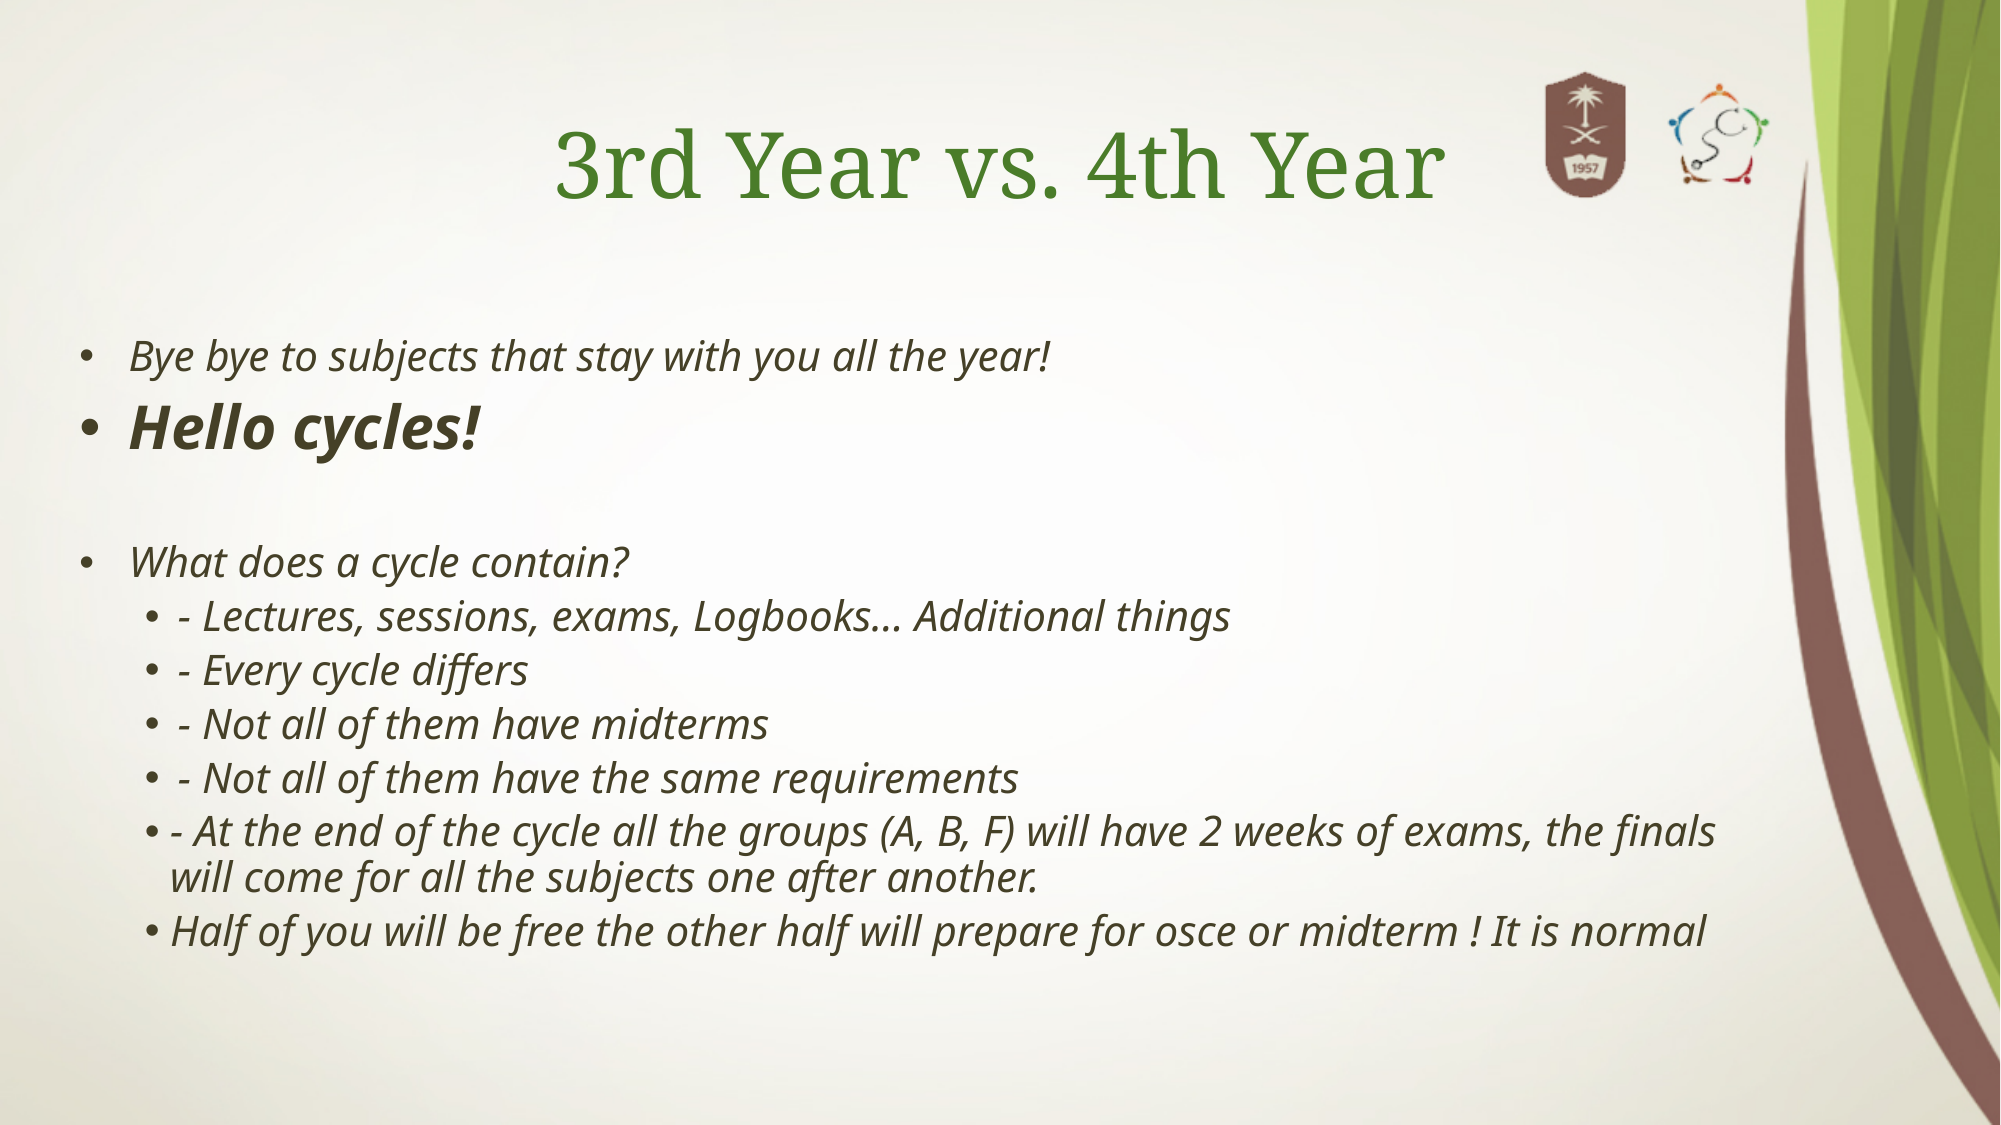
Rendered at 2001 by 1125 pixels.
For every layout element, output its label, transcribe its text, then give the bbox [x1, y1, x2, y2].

picture [0, 0, 2001, 1125]
title 3rd Year vs. 4th Year [137, 59, 1863, 278]
list Bye bye to subjects that stay with you all the year! Hello cycles! What does a cycle contain? - Lectures, sessions, exams, Logbooks... Additional things - Every cycle differs - Not all of them have midterms - Not all of them have the same requirements - At the end of the cycle all the groups (A, B, F) will have 2 weeks of exams, the finals will come for all the subjects one after another. Half of you will be free the other half will prepare for osce or midterm ! It is normal [64, 327, 1735, 1007]
